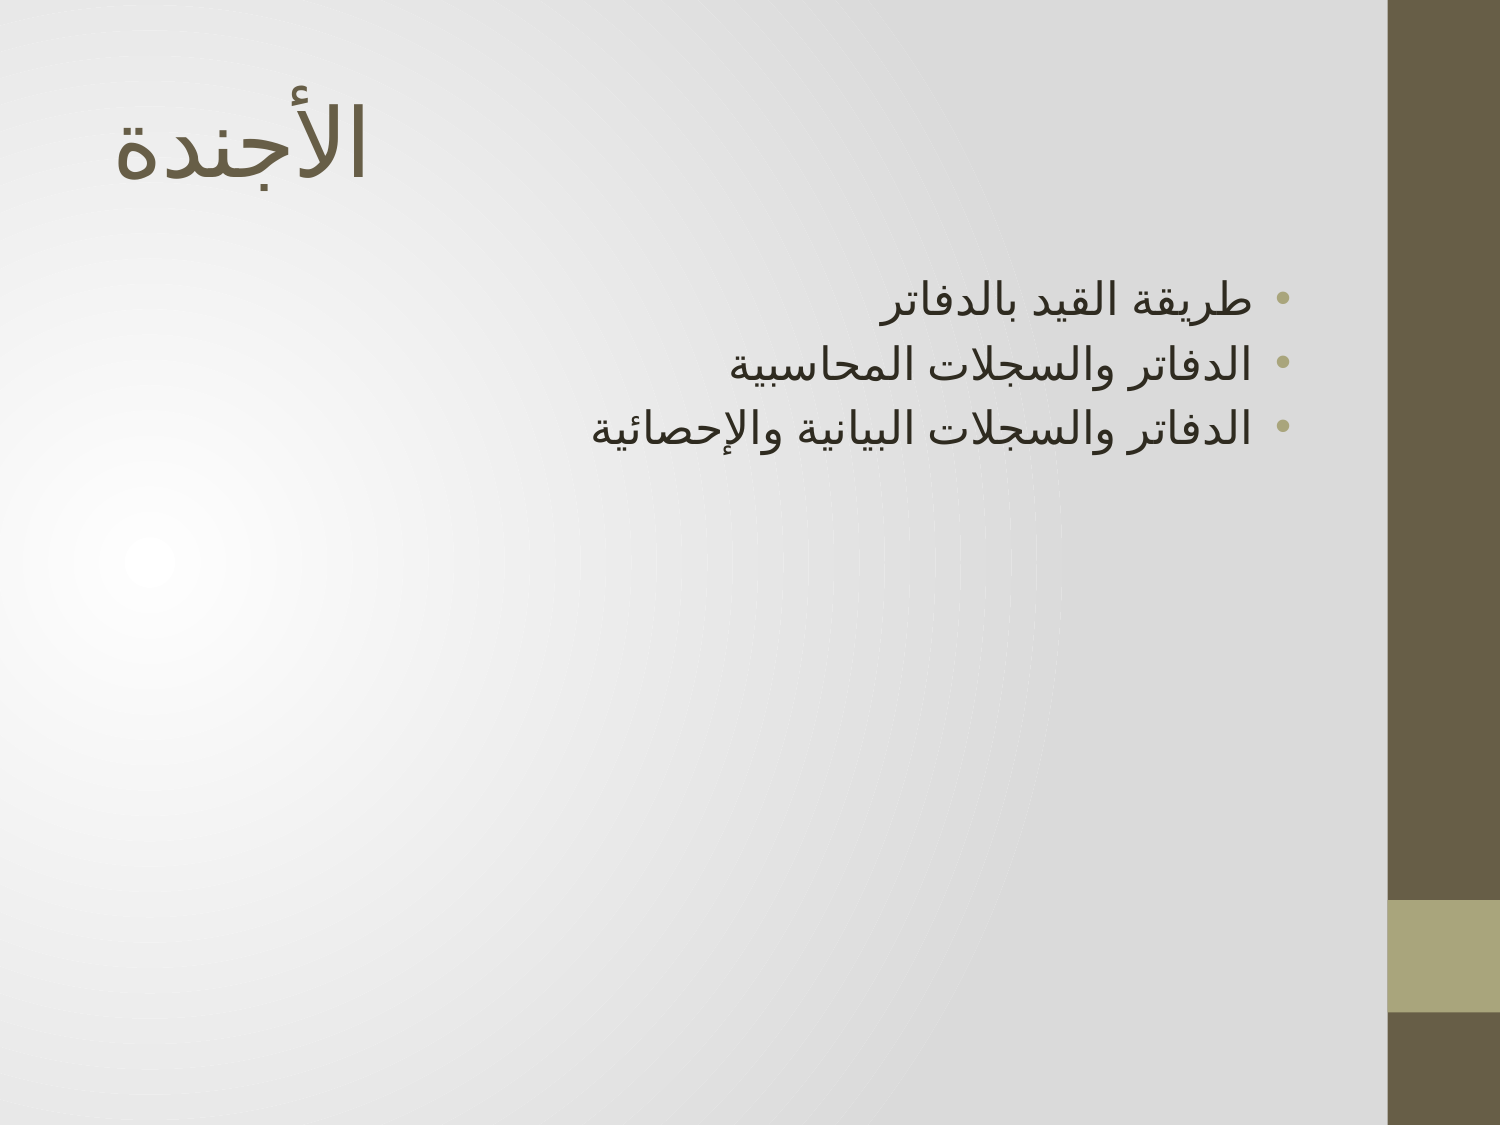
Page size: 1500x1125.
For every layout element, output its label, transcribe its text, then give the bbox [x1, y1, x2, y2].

list طريقة القيد بالدفاتر الدفاتر والسجلات المحاسبية الدفاتر والسجلات البيانية والإحصائية [75, 262, 1325, 1050]
title الأجندة [75, 45, 1325, 233]
